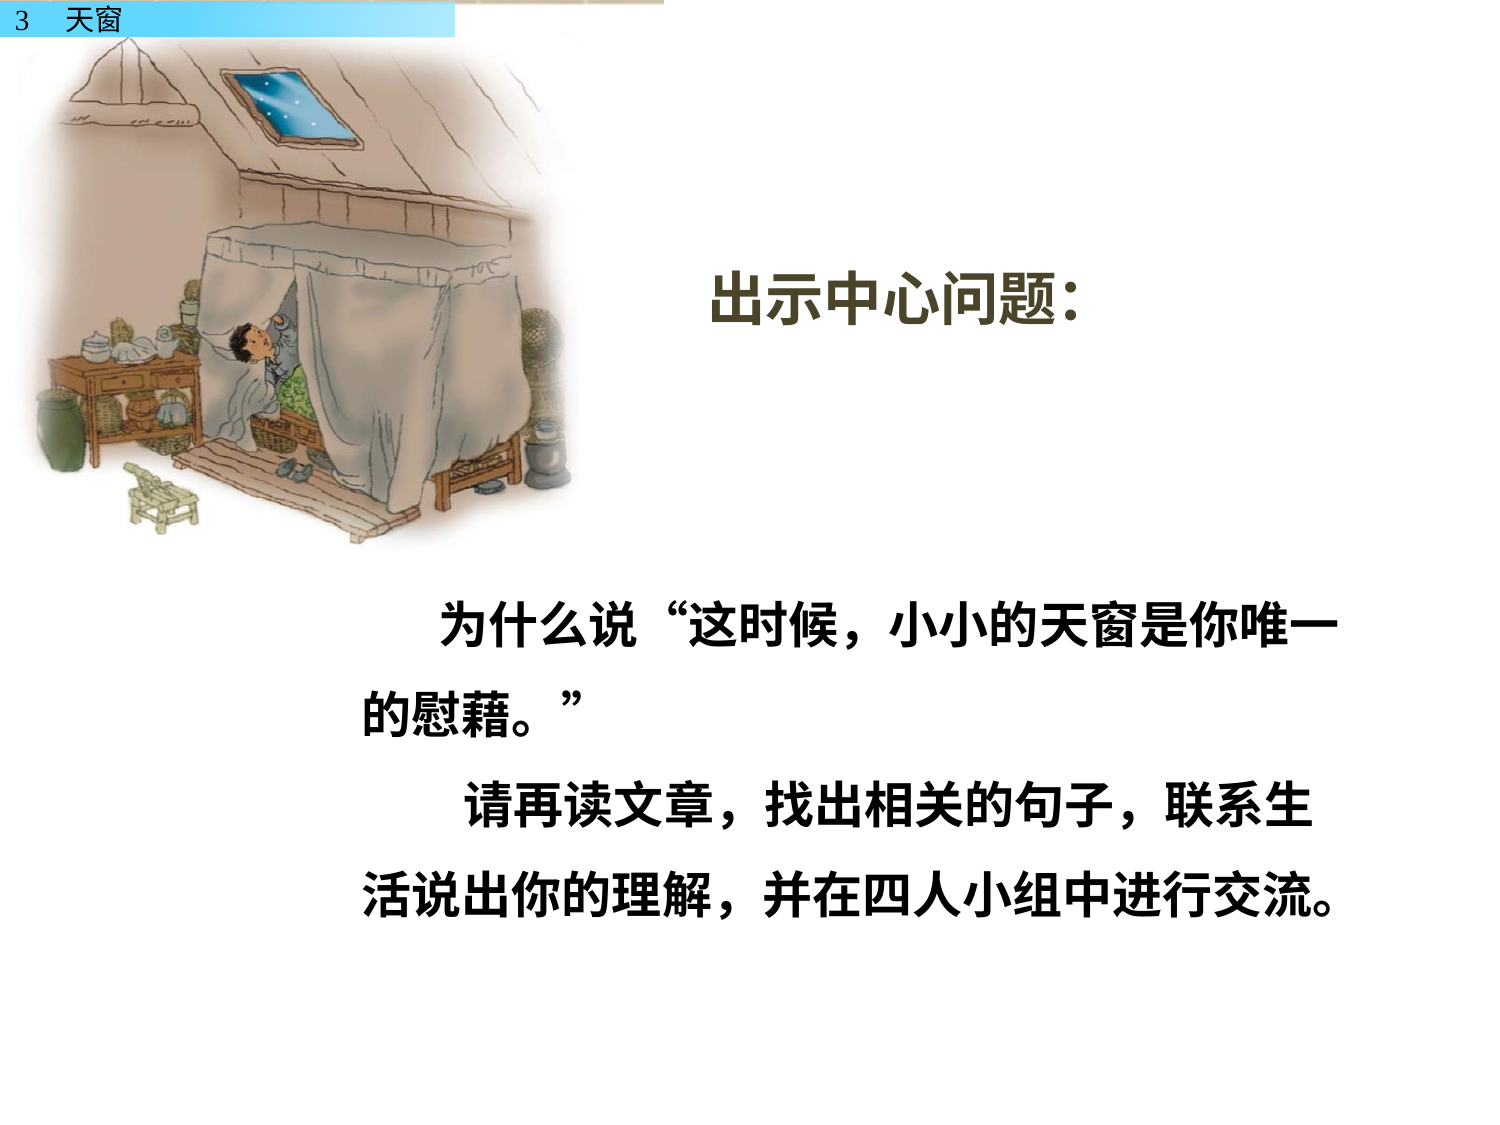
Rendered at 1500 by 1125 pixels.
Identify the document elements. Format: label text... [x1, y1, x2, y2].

text_box 为什么说“这时候，小小的天窗是你唯一的慰藉。” 请再读文章，找出相关的句子，联系生活说出你的理解，并在四人小组中进行交流。 [347, 556, 1365, 932]
text_box 出示中心问题： [692, 254, 1131, 340]
picture [0, 0, 664, 556]
